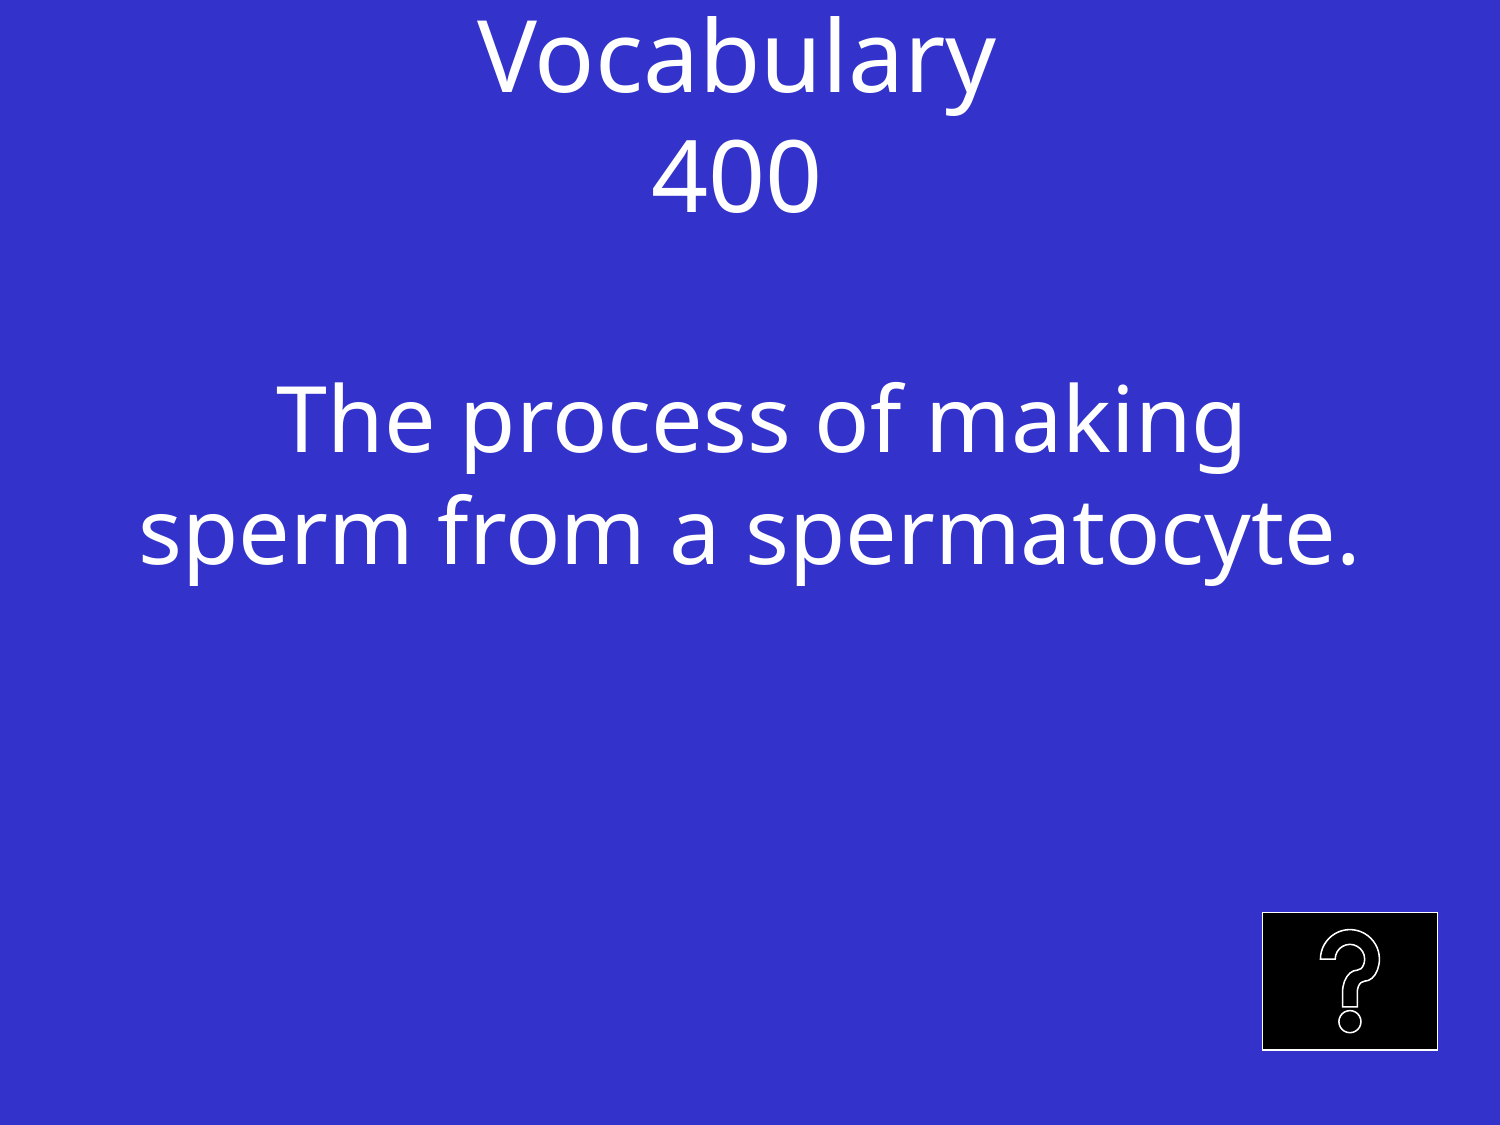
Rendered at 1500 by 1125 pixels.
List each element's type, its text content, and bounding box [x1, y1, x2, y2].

title Vocabulary 400 The process of making sperm from a spermatocyte. [112, 174, 1388, 776]
text_box [1262, 912, 1438, 1050]
